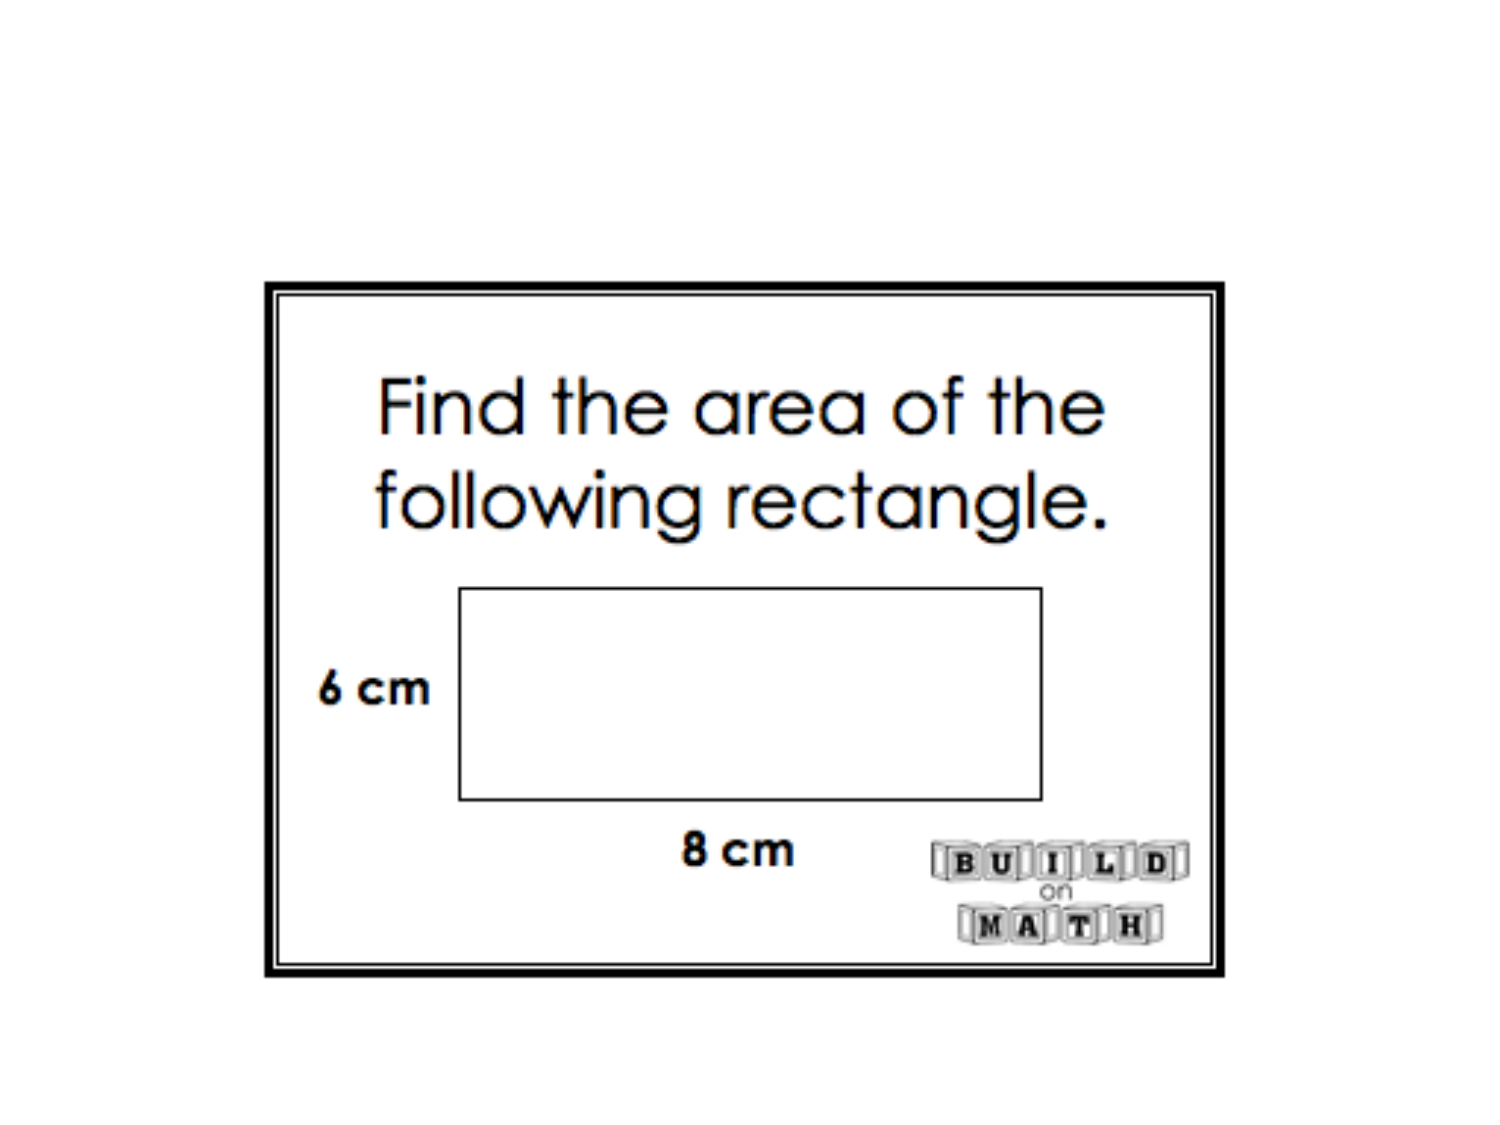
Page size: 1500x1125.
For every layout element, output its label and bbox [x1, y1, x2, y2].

list [74, 262, 1426, 1006]
